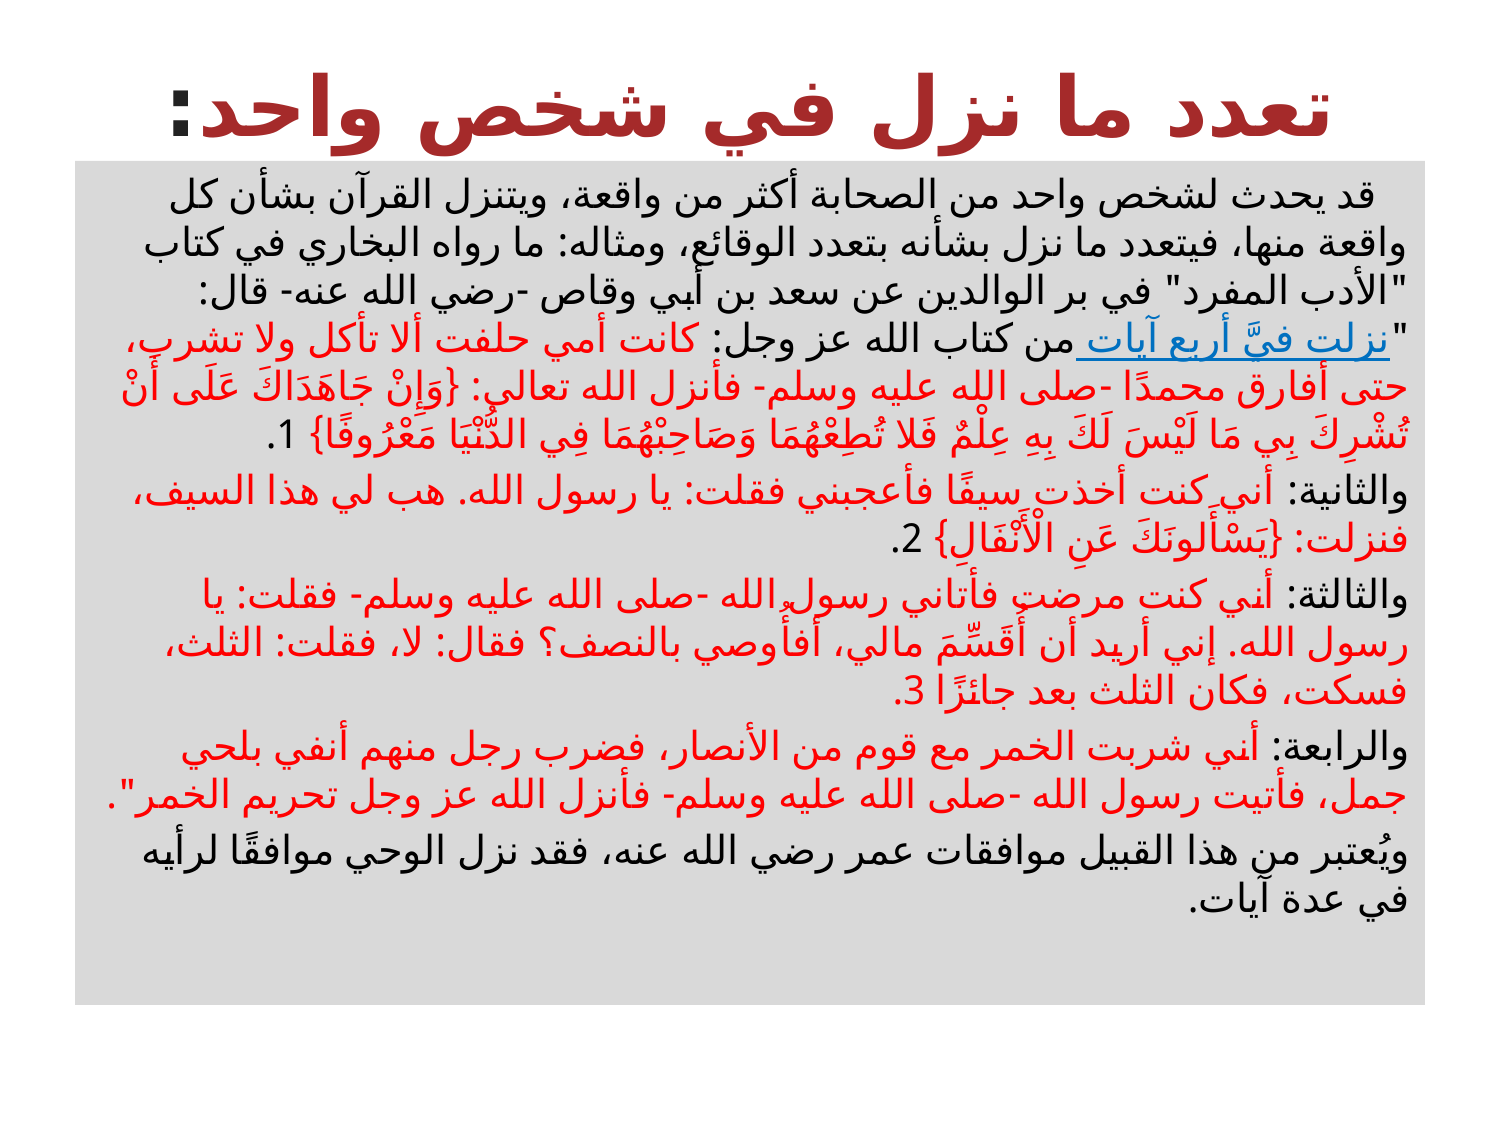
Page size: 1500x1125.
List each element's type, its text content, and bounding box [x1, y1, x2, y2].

title تعدد ما نزل في شخص واحد: [75, 45, 1425, 160]
list قد يحدث لشخص واحد من الصحابة أكثر من واقعة، ويتنزل القرآن بشأن كل واقعة منها، فيتعدد ما نزل بشأنه بتعدد الوقائع، ومثاله: ما رواه البخاري في كتاب "الأدب المفرد" في بر الوالدين عن سعد بن أبي وقاص -رضي الله عنه- قال: "نزلت فيَّ أربع آيات من كتاب الله عز وجل: كانت أمي حلفت ألا تأكل ولا تشرب، حتى أفارق محمدًا -صلى الله عليه وسلم- فأنزل الله تعالى: {وَإِنْ جَاهَدَاكَ عَلَى أَنْ تُشْرِكَ بِي مَا لَيْسَ لَكَ بِهِ عِلْمٌ فَلا تُطِعْهُمَا وَصَاحِبْهُمَا فِي الدُّنْيَا مَعْرُوفًا} 1. والثانية: أني كنت أخذت سيفًا فأعجبني فقلت: يا رسول الله. هب لي هذا السيف، فنزلت: {يَسْأَلونَكَ عَنِ الْأَنْفَالِ} 2. والثالثة: أني كنت مرضت فأتاني رسول الله -صلى الله عليه وسلم- فقلت: يا رسول الله. إني أريد أن أُقَسِّمَ مالي، أفأُوصي بالنصف؟ فقال: لا، فقلت: الثلث، فسكت، فكان الثلث بعد جائزًا 3. والرابعة: أني شربت الخمر مع قوم من الأنصار، فضرب رجل منهم أنفي بلحي جمل، فأتيت رسول الله -صلى الله عليه وسلم- فأنزل الله عز وجل تحريم الخمر". ويُعتبر من هذا القبيل موافقات عمر رضي الله عنه، فقد نزل الوحي موافقًا لرأيه في عدة آيات. [75, 160, 1425, 1005]
